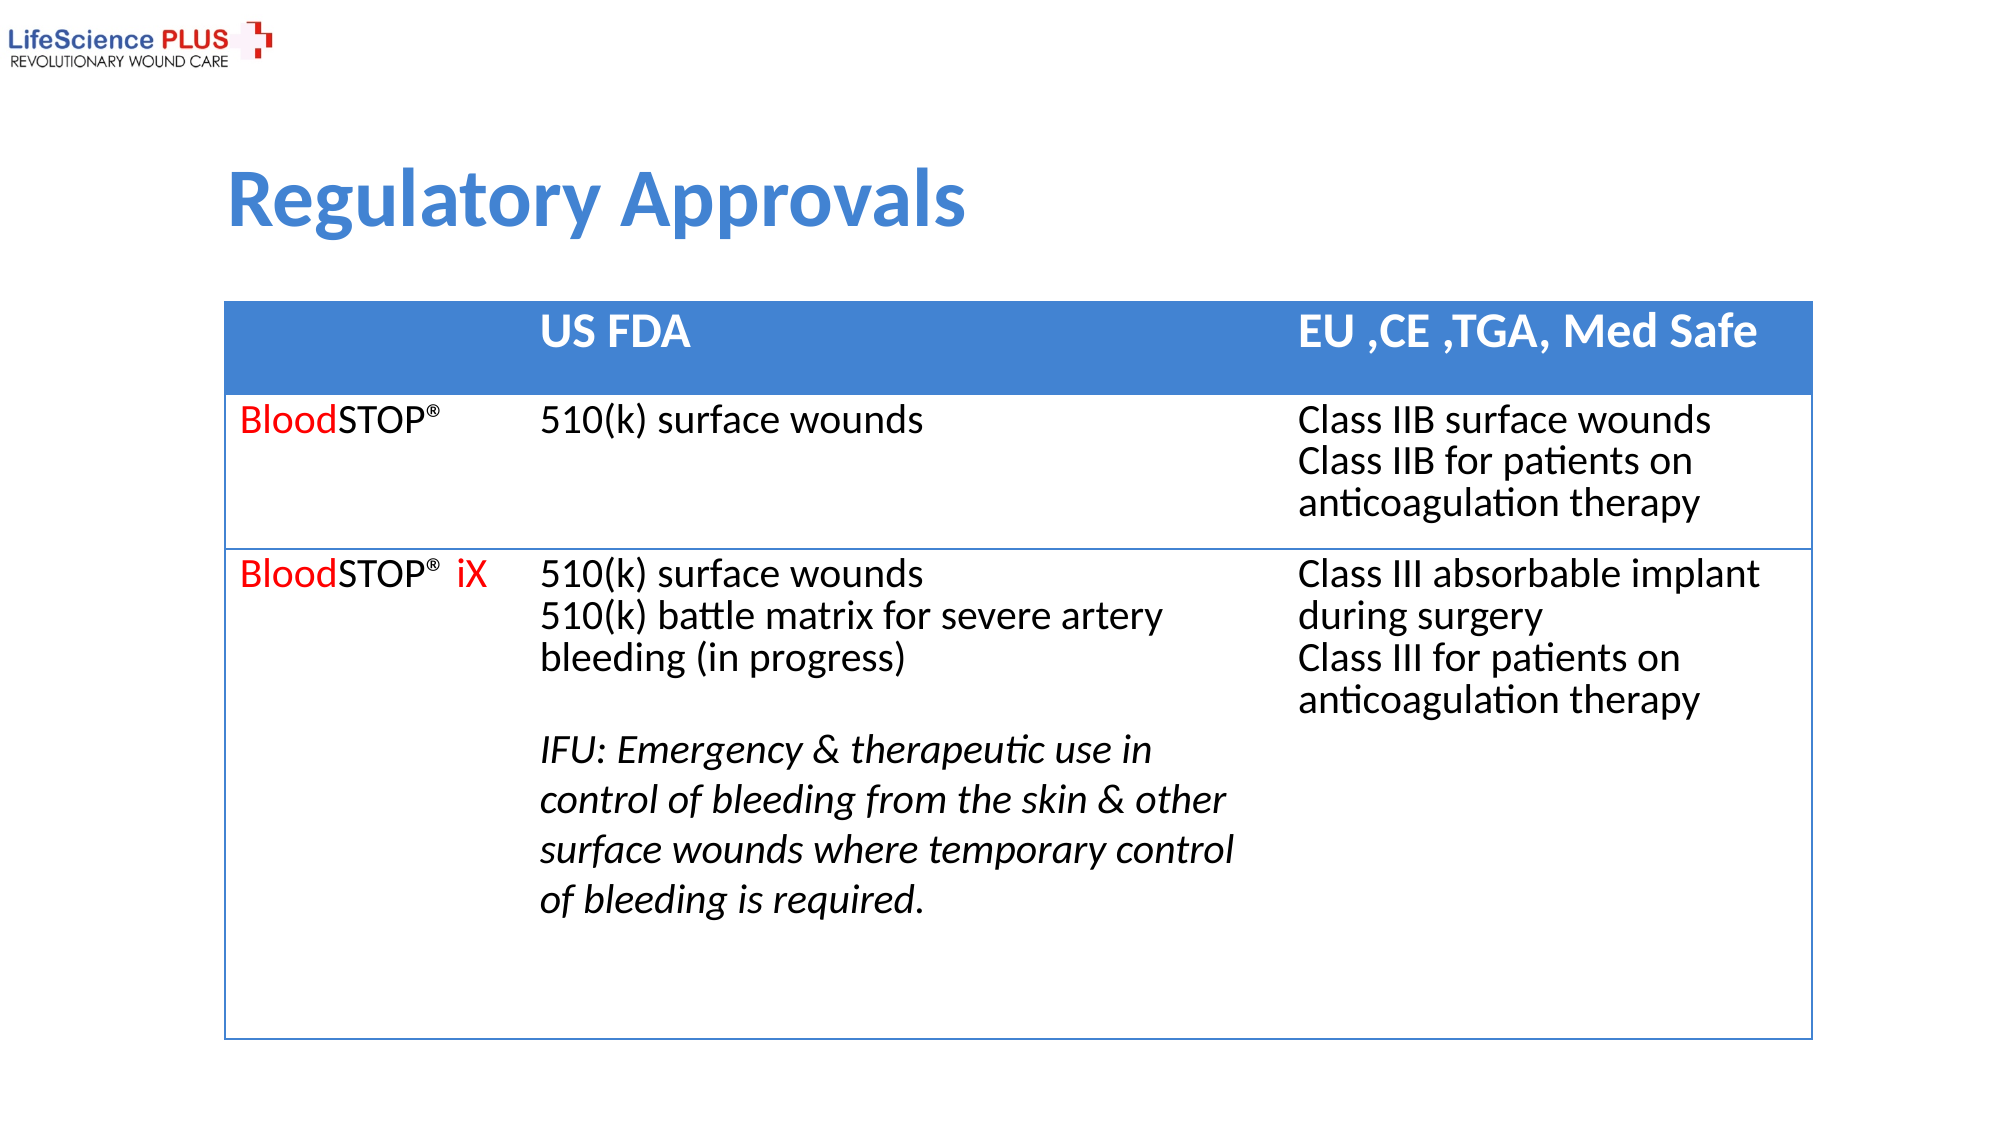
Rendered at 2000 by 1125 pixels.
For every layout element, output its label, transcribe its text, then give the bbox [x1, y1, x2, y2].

title Regulatory Approvals [212, 62, 1000, 250]
table_cell 510(k) surface wounds 510(k) battle matrix for severe artery bleeding (in progress) IFU: Emergency & therapeutic use in control of bleeding from the skin & other surface wounds where temporary control of bleeding is required. [525, 550, 1283, 1038]
table_cell Class III absorbable implant during surgery Class III for patients on anticoagulation therapy [1283, 550, 1811, 1038]
picture [0, 14, 279, 75]
table_header US FDA [525, 303, 1283, 394]
table_header EU ,CE ,TGA, Med Safe [1283, 303, 1811, 394]
table_cell Class IIB surface wounds Class IIB for patients on anticoagulation therapy [1283, 395, 1811, 548]
table_cell BloodSTOP® [226, 395, 525, 548]
table_cell 510(k) surface wounds [525, 395, 1283, 548]
table_header [226, 303, 525, 394]
table_cell BloodSTOP® iX [226, 550, 525, 1038]
